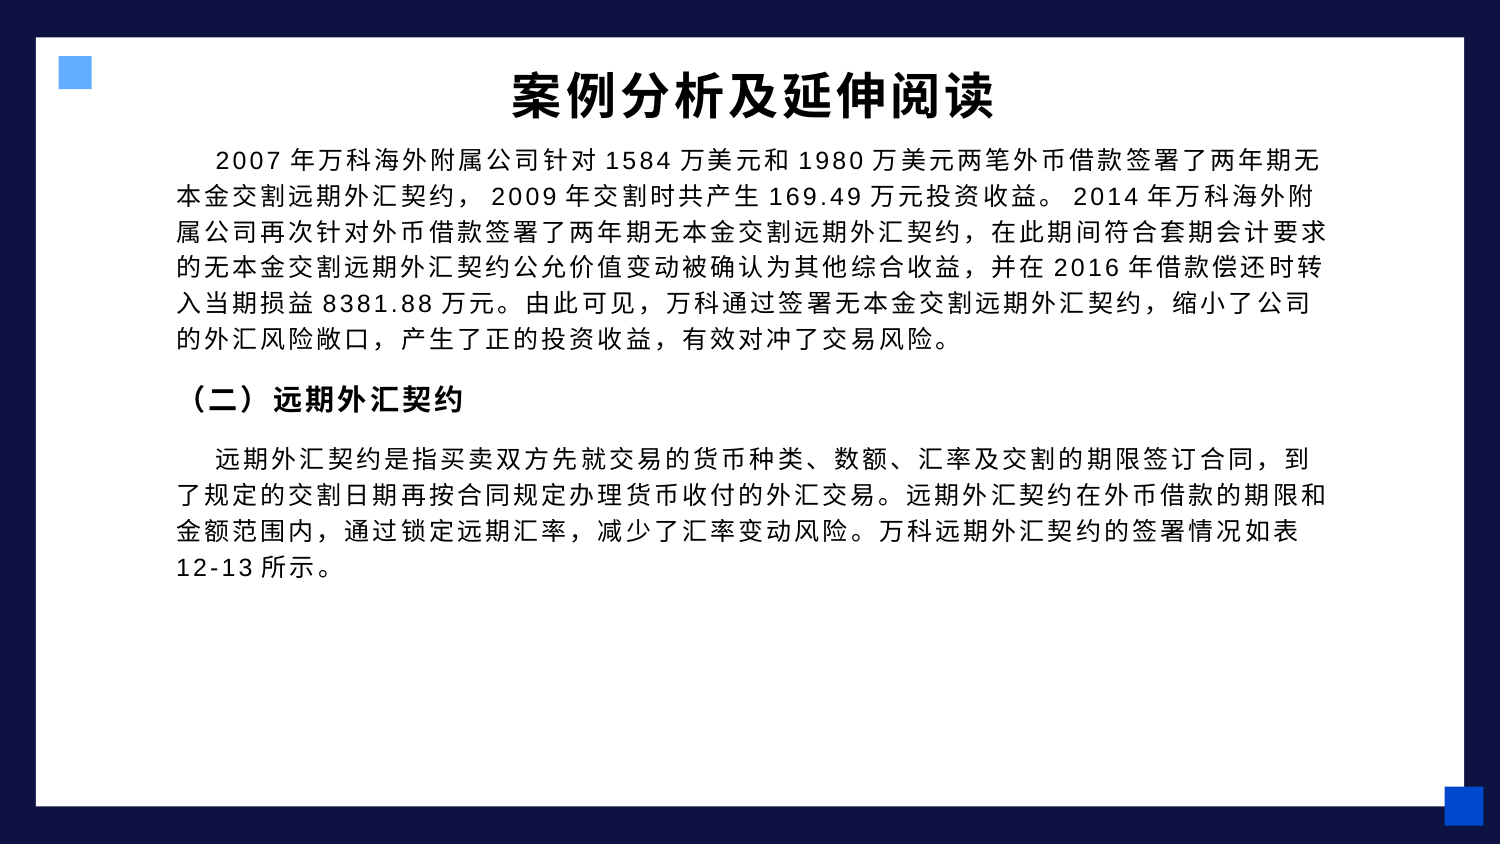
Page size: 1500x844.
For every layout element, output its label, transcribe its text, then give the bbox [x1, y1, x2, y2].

title 案例分析及延伸阅读 [159, 43, 1344, 133]
list 2007年万科海外附属公司针对1584万美元和1980万美元两笔外币借款签署了两年期无本金交割远期外汇契约，2009年交割时共产生169.49万元投资收益。2014年万科海外附属公司再次针对外币借款签署了两年期无本金交割远期外汇契约，在此期间符合套期会计要求的无本金交割远期外汇契约公允价值变动被确认为其他综合收益，并在2016年借款偿还时转入当期损益8381.88万元。由此可见，万科通过签署无本金交割远期外汇契约，缩小了公司的外汇风险敞口，产生了正的投资收益，有效对冲了交易风险。 （二）远期外汇契约 远期外汇契约是指买卖双方先就交易的货币种类、数额、汇率及交割的期限签订合同，到了规定的交割日期再按合同规定办理货币收付的外汇交易。远期外汇契约在外币借款的期限和金额范围内，通过锁定远期汇率，减少了汇率变动风险。万科远期外汇契约的签署情况如表12-13所示。 [159, 138, 1344, 729]
